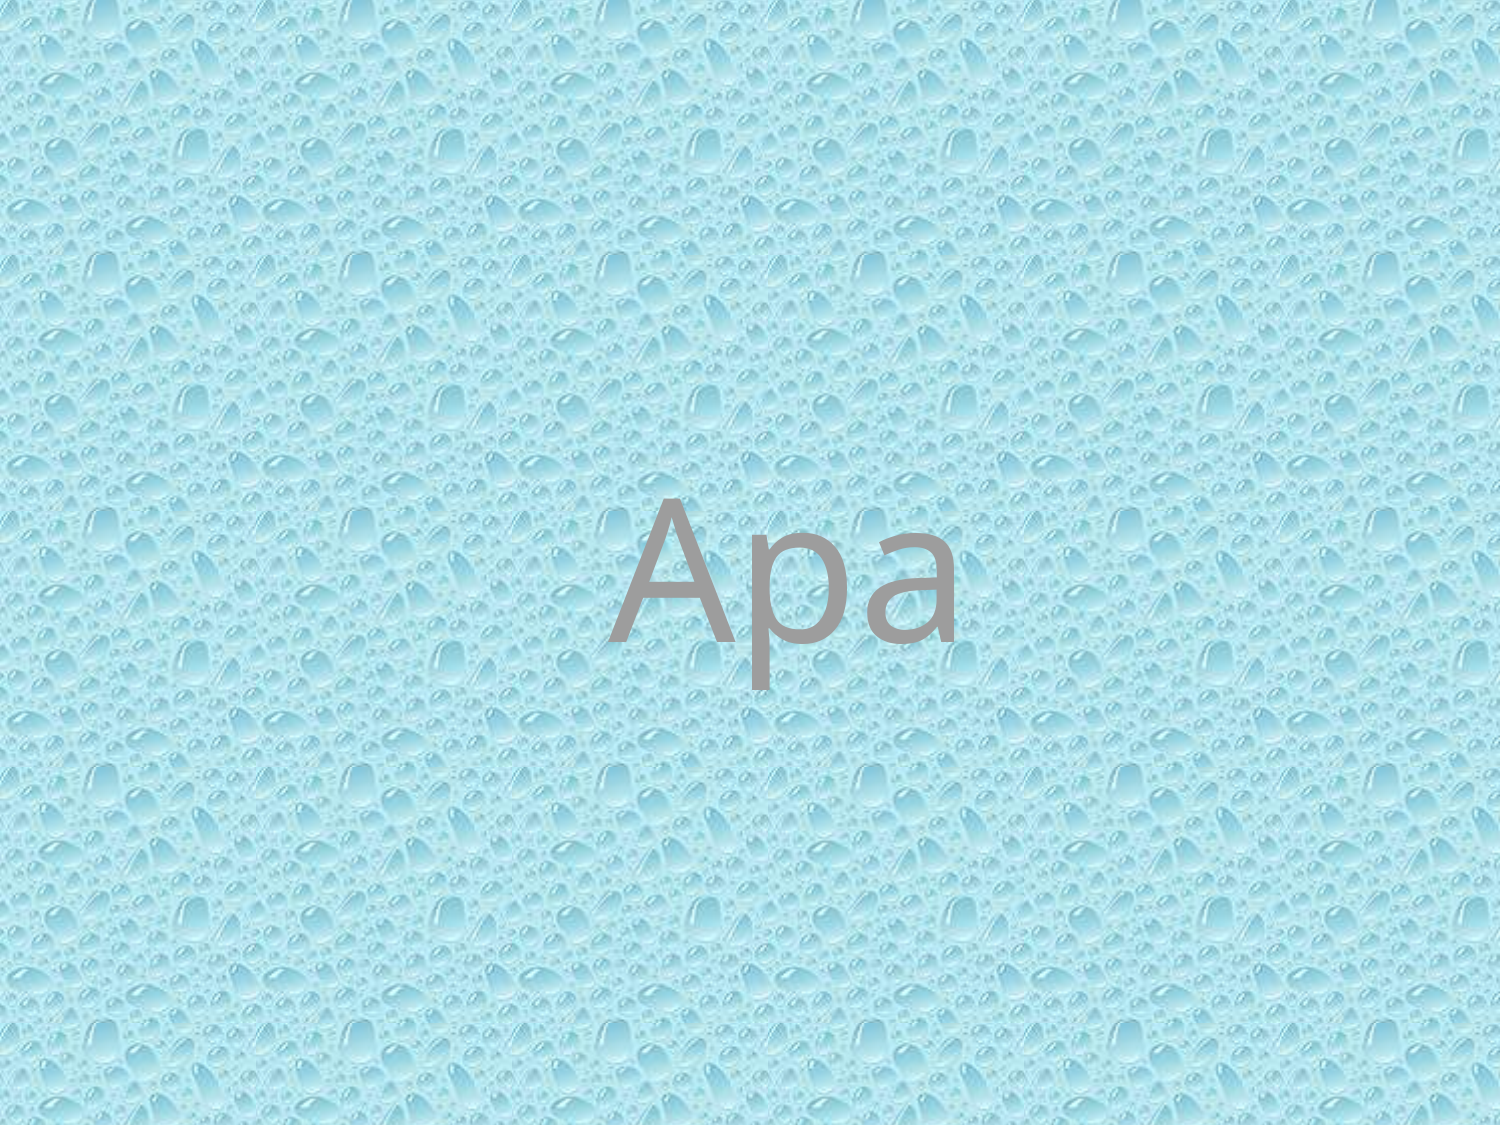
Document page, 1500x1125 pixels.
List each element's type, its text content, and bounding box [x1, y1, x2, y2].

title Apa [0, 0, 1500, 1125]
